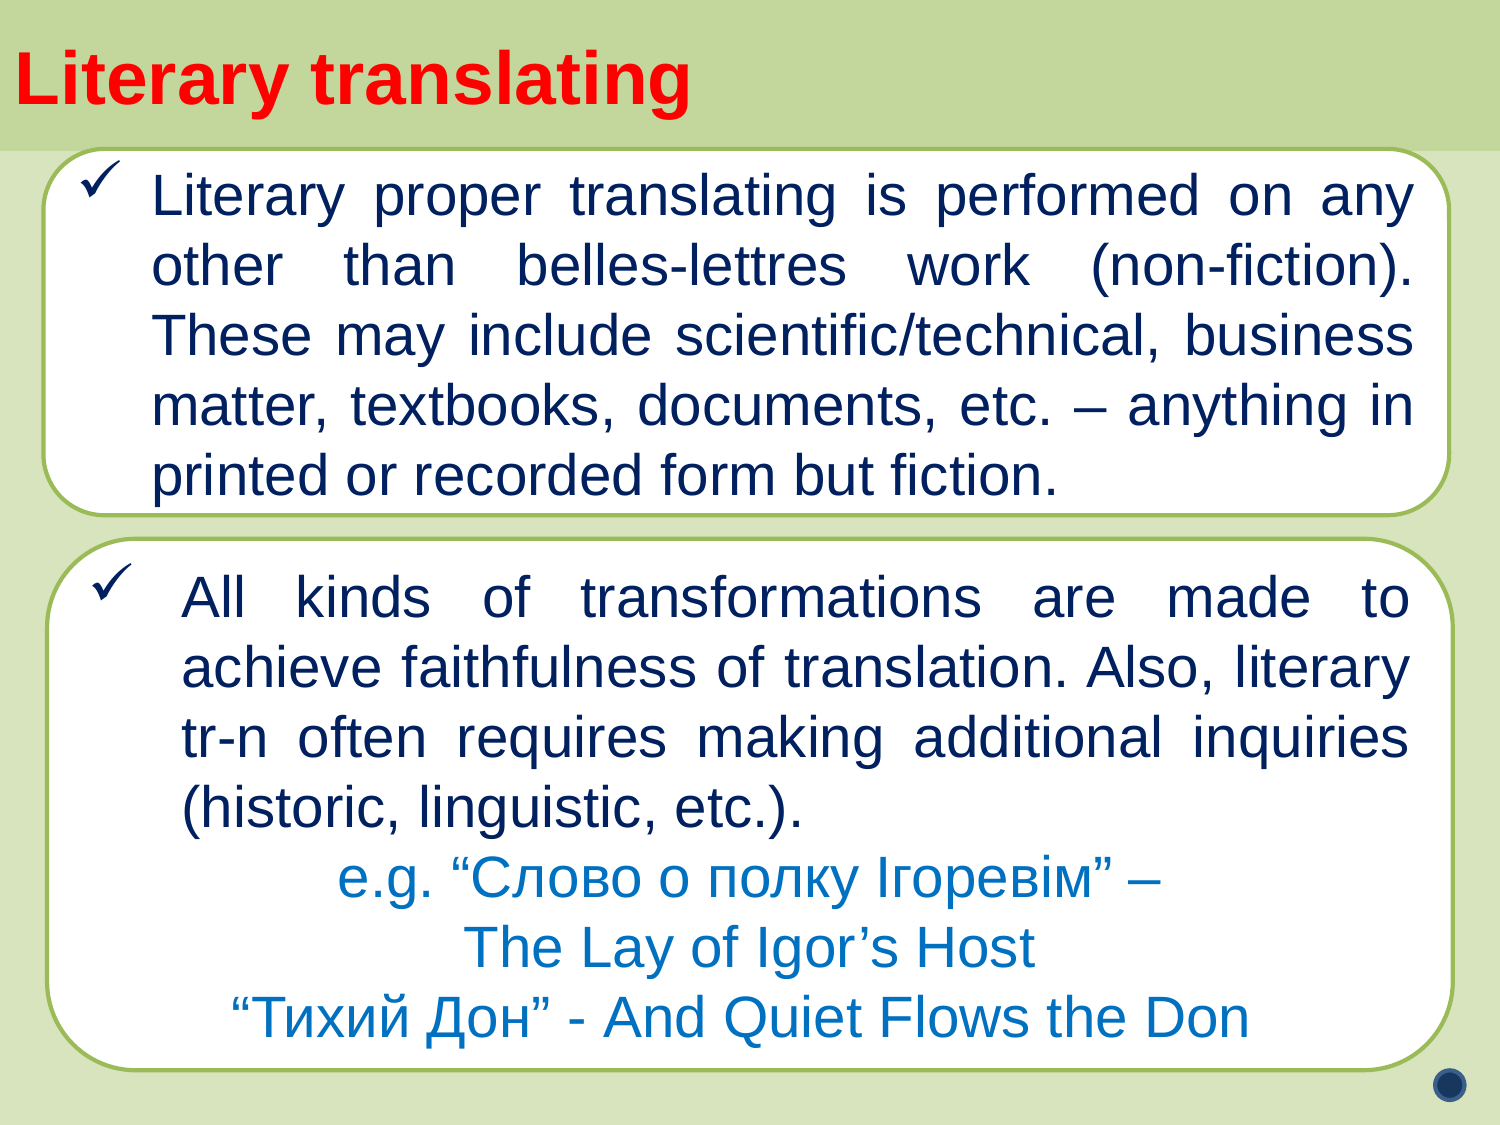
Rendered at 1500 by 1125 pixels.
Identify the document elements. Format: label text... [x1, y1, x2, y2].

text_box Literary proper translating is performed on any other than belles-lettres work (non-fiction). These may include scientific/technical, business matter, textbooks, documents, etc. – anything in printed or recorded form but fiction. [41, 146, 1452, 518]
text_box All kinds of transformations are made to achieve faithfulness of translation. Also, literary tr-n often requires making additional inquiries (historic, linguistic, etc.). e.g. “Слово о полку Ігоревім” – The Lay of Igor’s Host “Тихий Дон” - And Quiet Flows the Don [44, 536, 1455, 1073]
text_box [1433, 1068, 1467, 1103]
text_box Literary translating [0, 0, 1500, 151]
